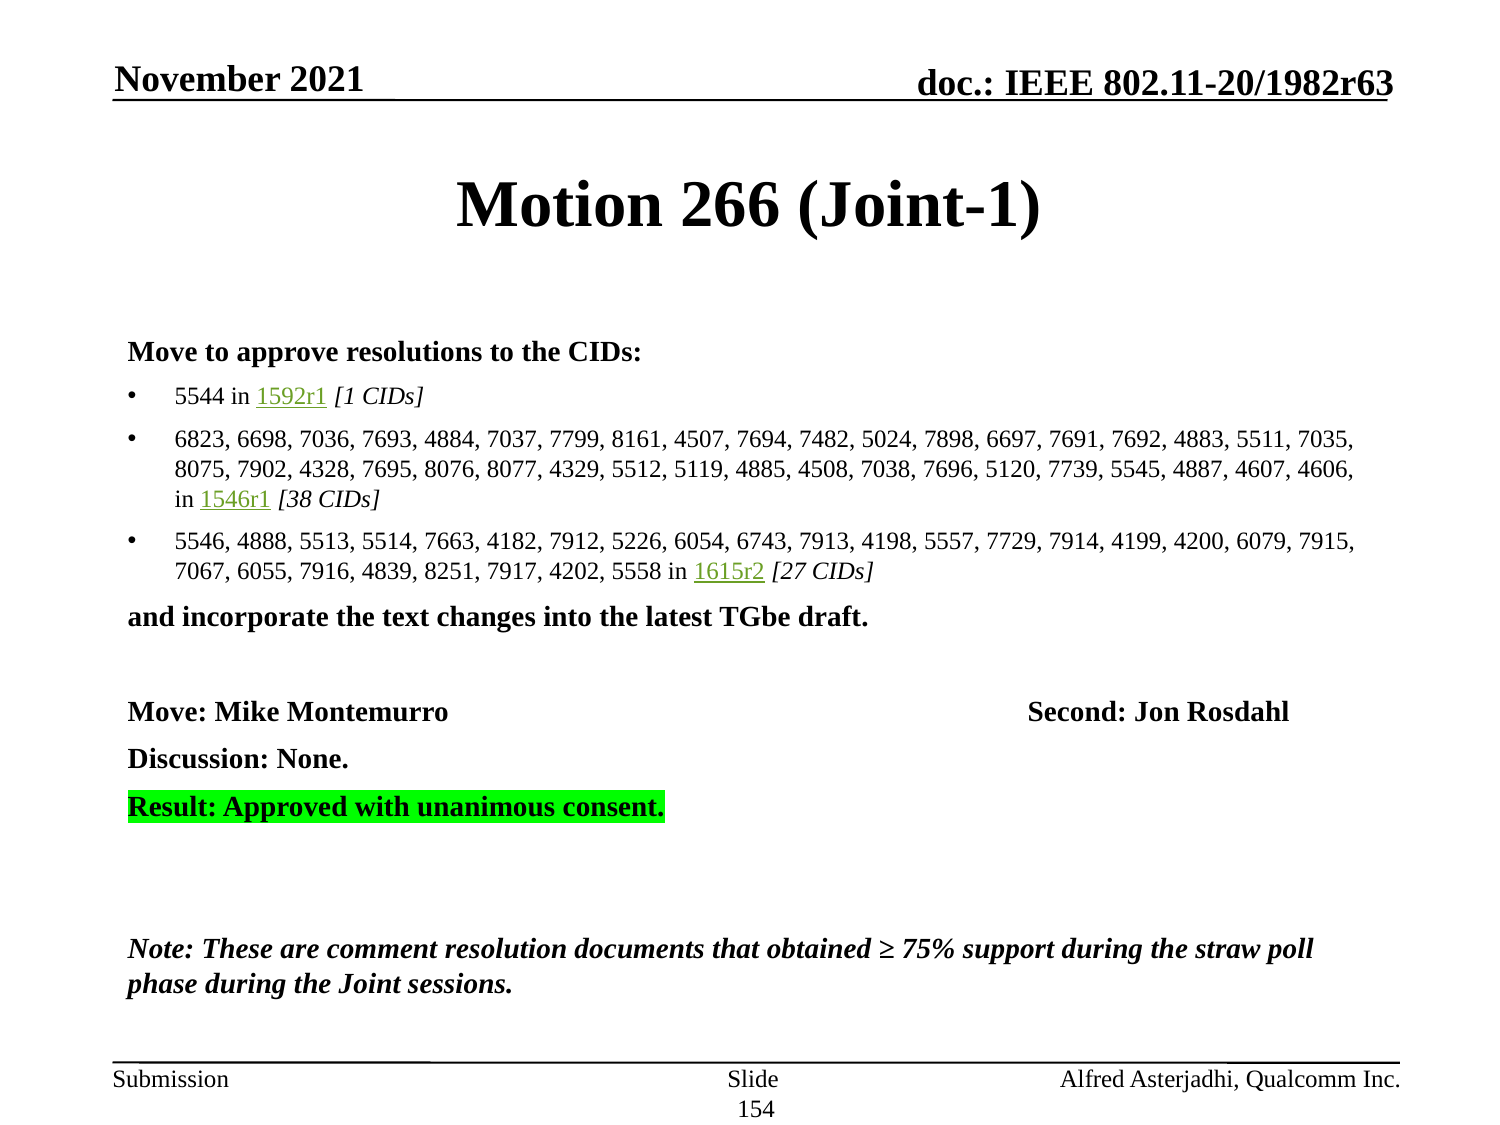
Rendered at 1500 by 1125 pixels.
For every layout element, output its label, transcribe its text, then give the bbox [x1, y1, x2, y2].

list Move to approve resolutions to the CIDs: 5544 in 1592r1 [1 CIDs] 6823, 6698, 7036, 7693, 4884, 7037, 7799, 8161, 4507, 7694, 7482, 5024, 7898, 6697, 7691, 7692, 4883, 5511, 7035, 8075, 7902, 4328, 7695, 8076, 8077, 4329, 5512, 5119, 4885, 4508, 7038, 7696, 5120, 7739, 5545, 4887, 4607, 4606, in 1546r1 [38 CIDs] 5546, 4888, 5513, 5514, 7663, 4182, 7912, 5226, 6054, 6743, 7913, 4198, 5557, 7729, 7914, 4199, 4200, 6079, 7915, 7067, 6055, 7916, 4839, 8251, 7917, 4202, 5558 in 1615r2 [27 CIDs] and incorporate the text changes into the latest TGbe draft. Move: Mike Montemurro Second: Jon Rosdahl Discussion: None. Result: Approved with unanimous consent. Note: These are comment resolution documents that obtained ≥ 75% support during the straw poll phase during the Joint sessions. [112, 324, 1388, 1063]
slide_number Slide 154 [712, 1061, 800, 1123]
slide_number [114, 54, 423, 100]
footer Alfred Asterjadhi, Qualcomm Inc. [878, 1061, 1402, 1093]
title Motion 266 (Joint-1) [112, 112, 1388, 288]
